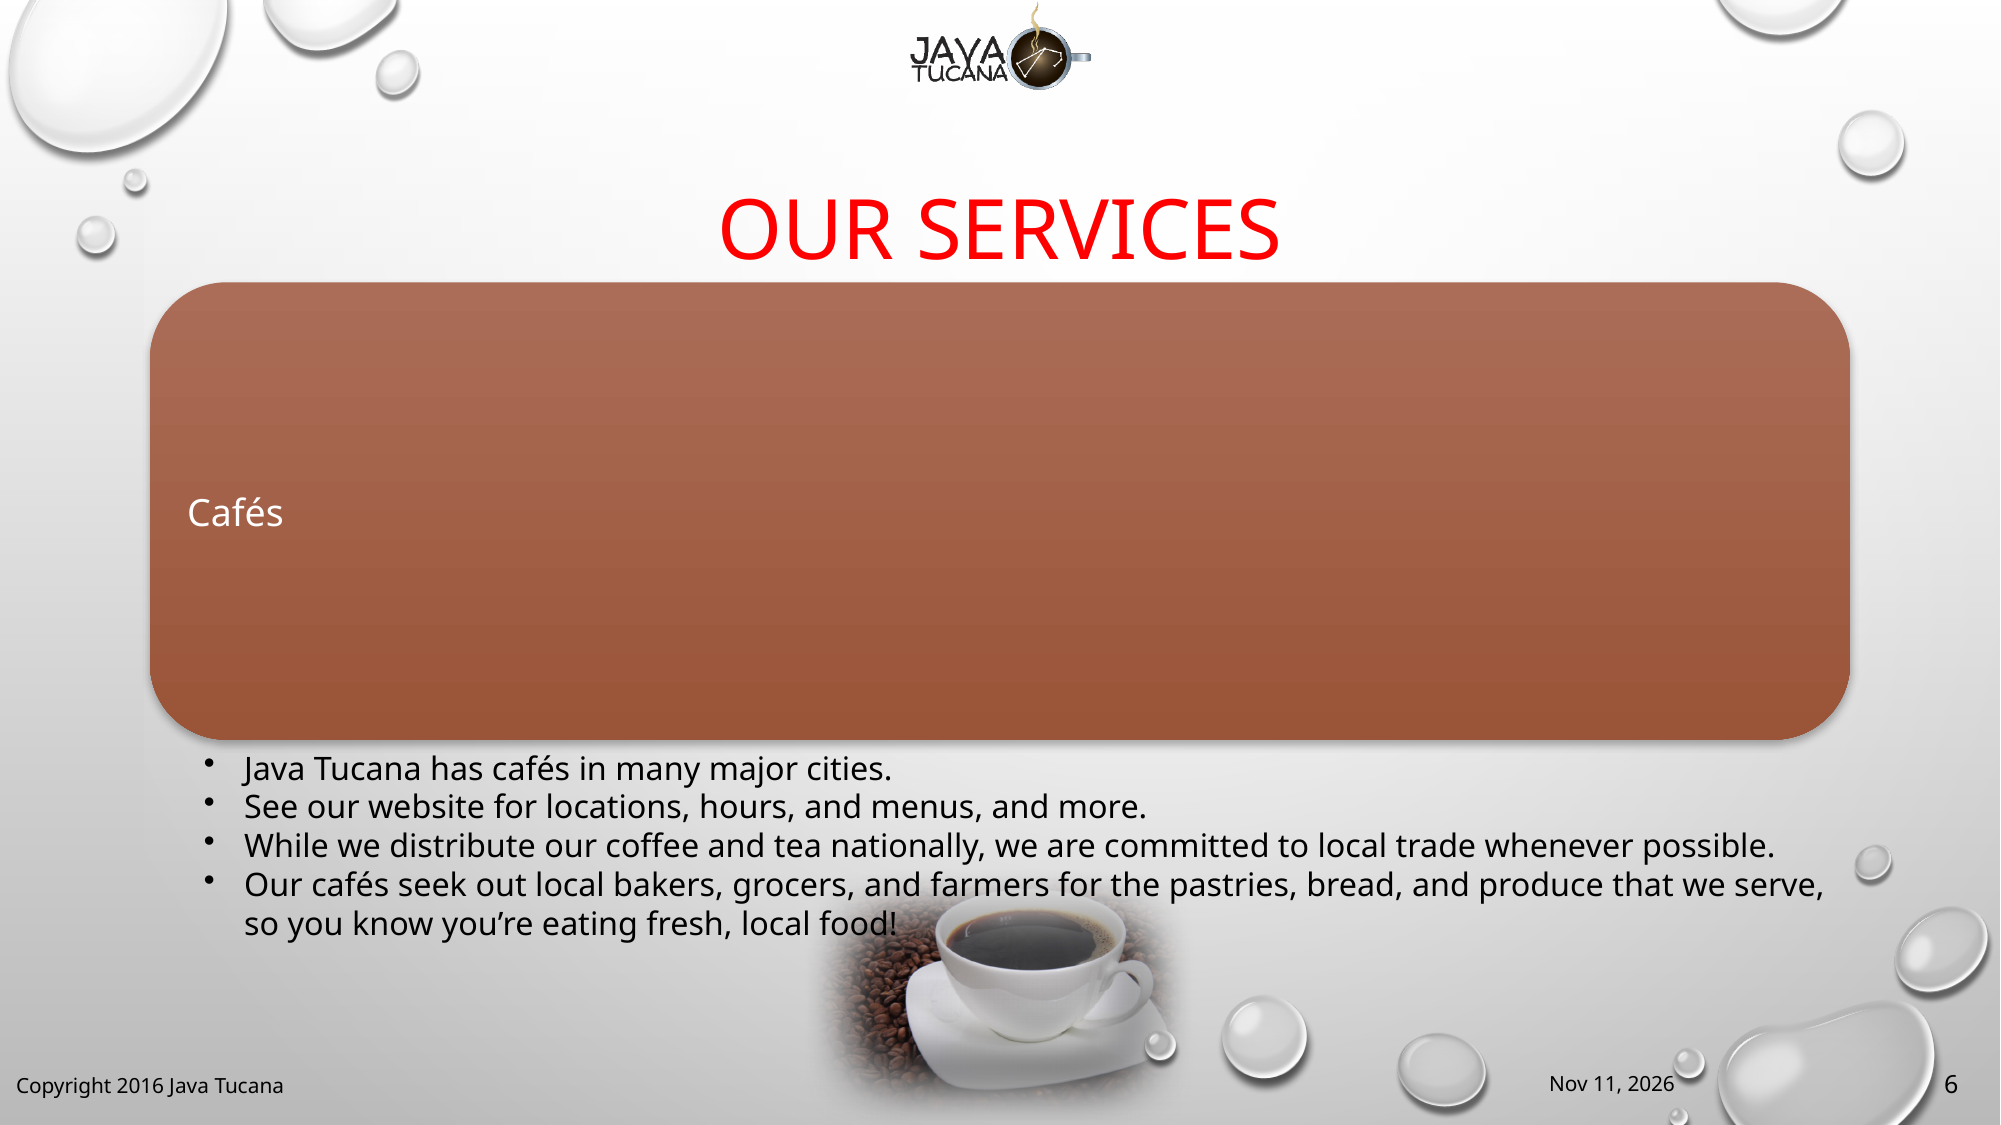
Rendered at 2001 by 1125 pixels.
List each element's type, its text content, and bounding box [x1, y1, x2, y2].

title Our Services [149, 101, 1851, 282]
footer Copyright 2016 Java Tucana [1, 1055, 1096, 1116]
slide_number 6 [1848, 1055, 1974, 1116]
picture [0, 0, 2001, 1125]
slide_number 26-Mar-16 [1239, 1055, 1690, 1116]
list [149, 282, 1851, 951]
